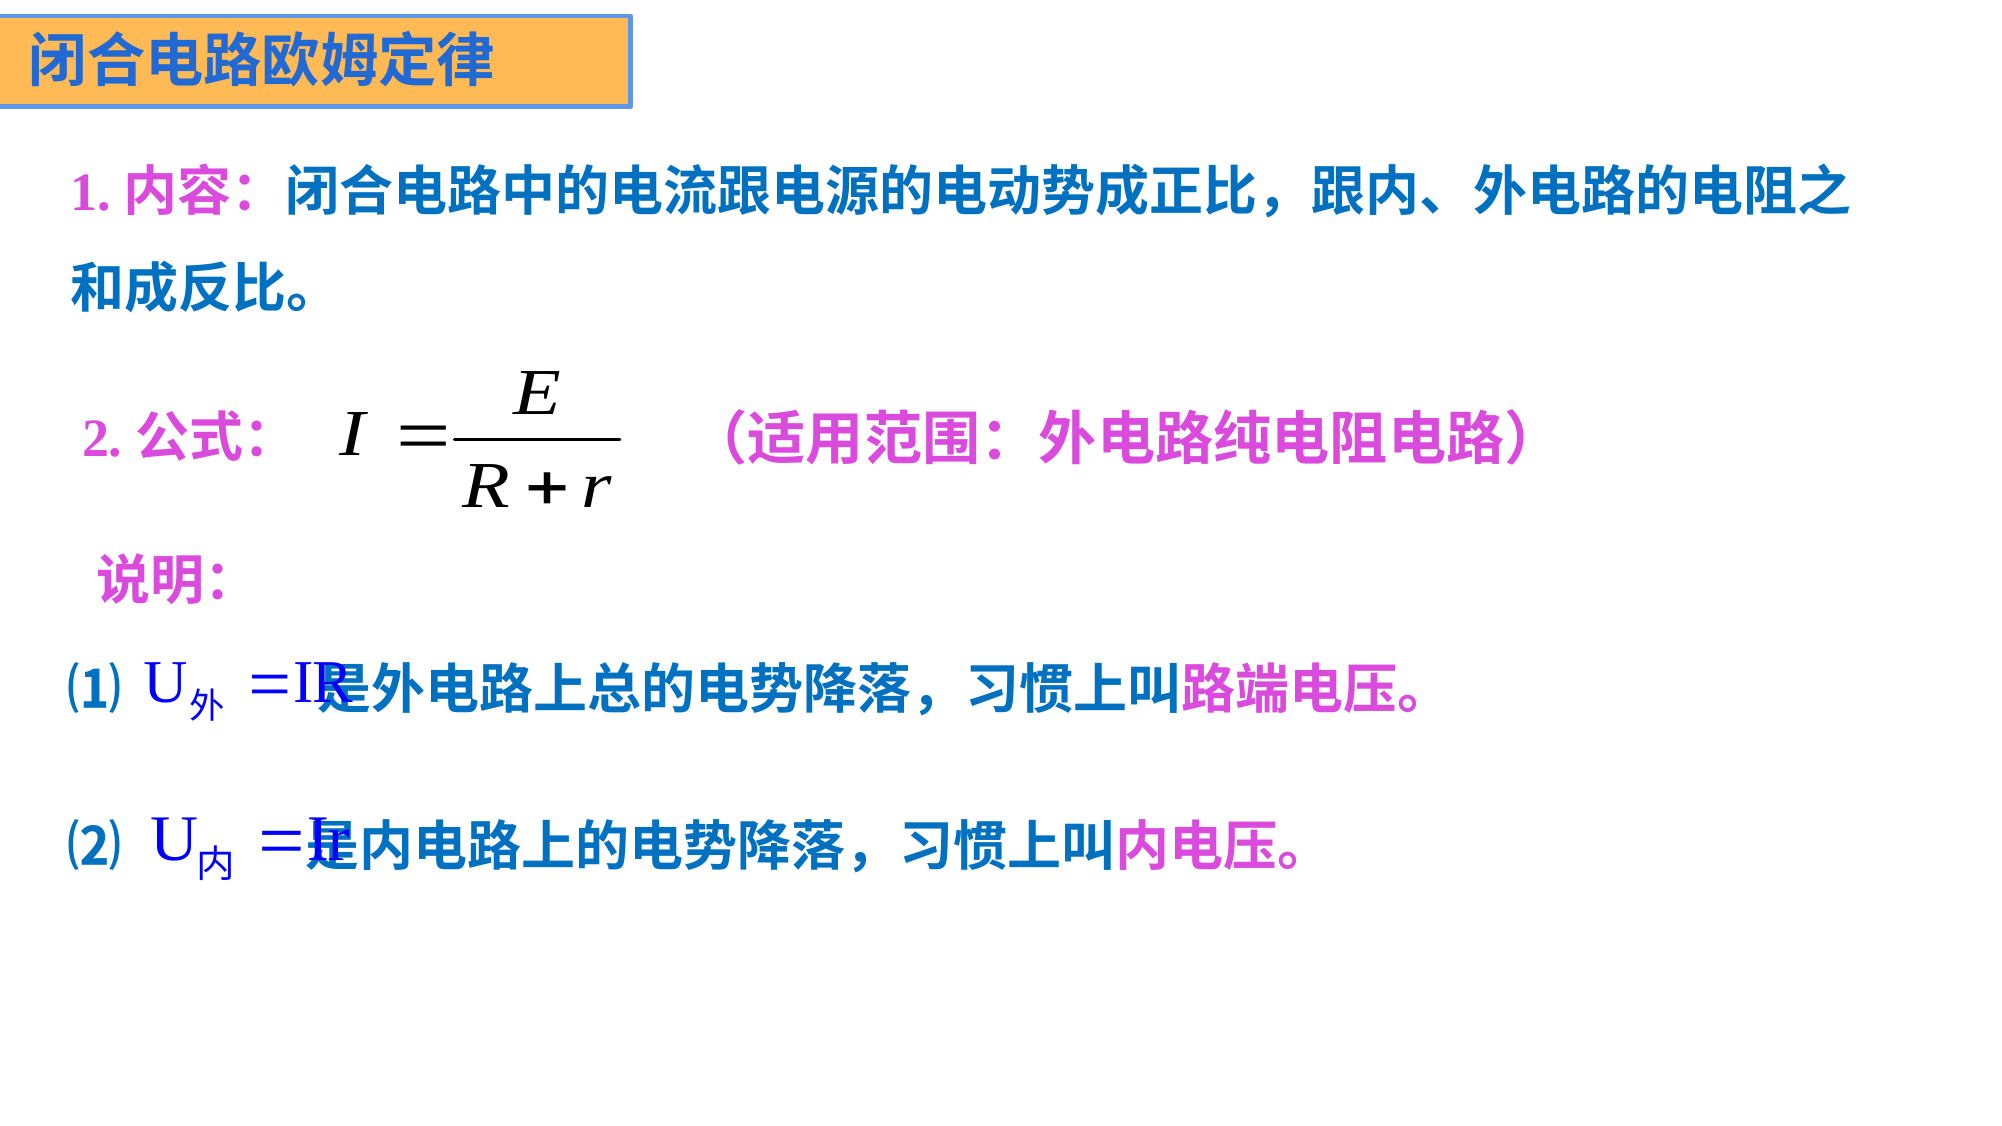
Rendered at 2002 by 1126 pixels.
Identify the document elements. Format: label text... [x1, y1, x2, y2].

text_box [143, 802, 357, 891]
text_box 说明： [82, 505, 389, 614]
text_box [325, 351, 638, 522]
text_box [921, 116, 968, 188]
text_box （适用范围：外电路纯电阻电路） [674, 393, 1672, 479]
text_box ⑵ 是内电路上的电势降落，习惯上叫内电压。 [40, 771, 1455, 884]
text_box 2.公式： [67, 362, 325, 475]
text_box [137, 647, 363, 733]
text_box ⑴ 是外电路上总的电势降落，习惯上叫路端电压。 [40, 614, 1596, 727]
text_box 闭合电路欧姆定律 [0, 16, 631, 107]
text_box 1.内容：闭合电路中的电流跟电源的电动势成正比，跟内、外电路的电阻之和成反比。 [55, 116, 1889, 326]
